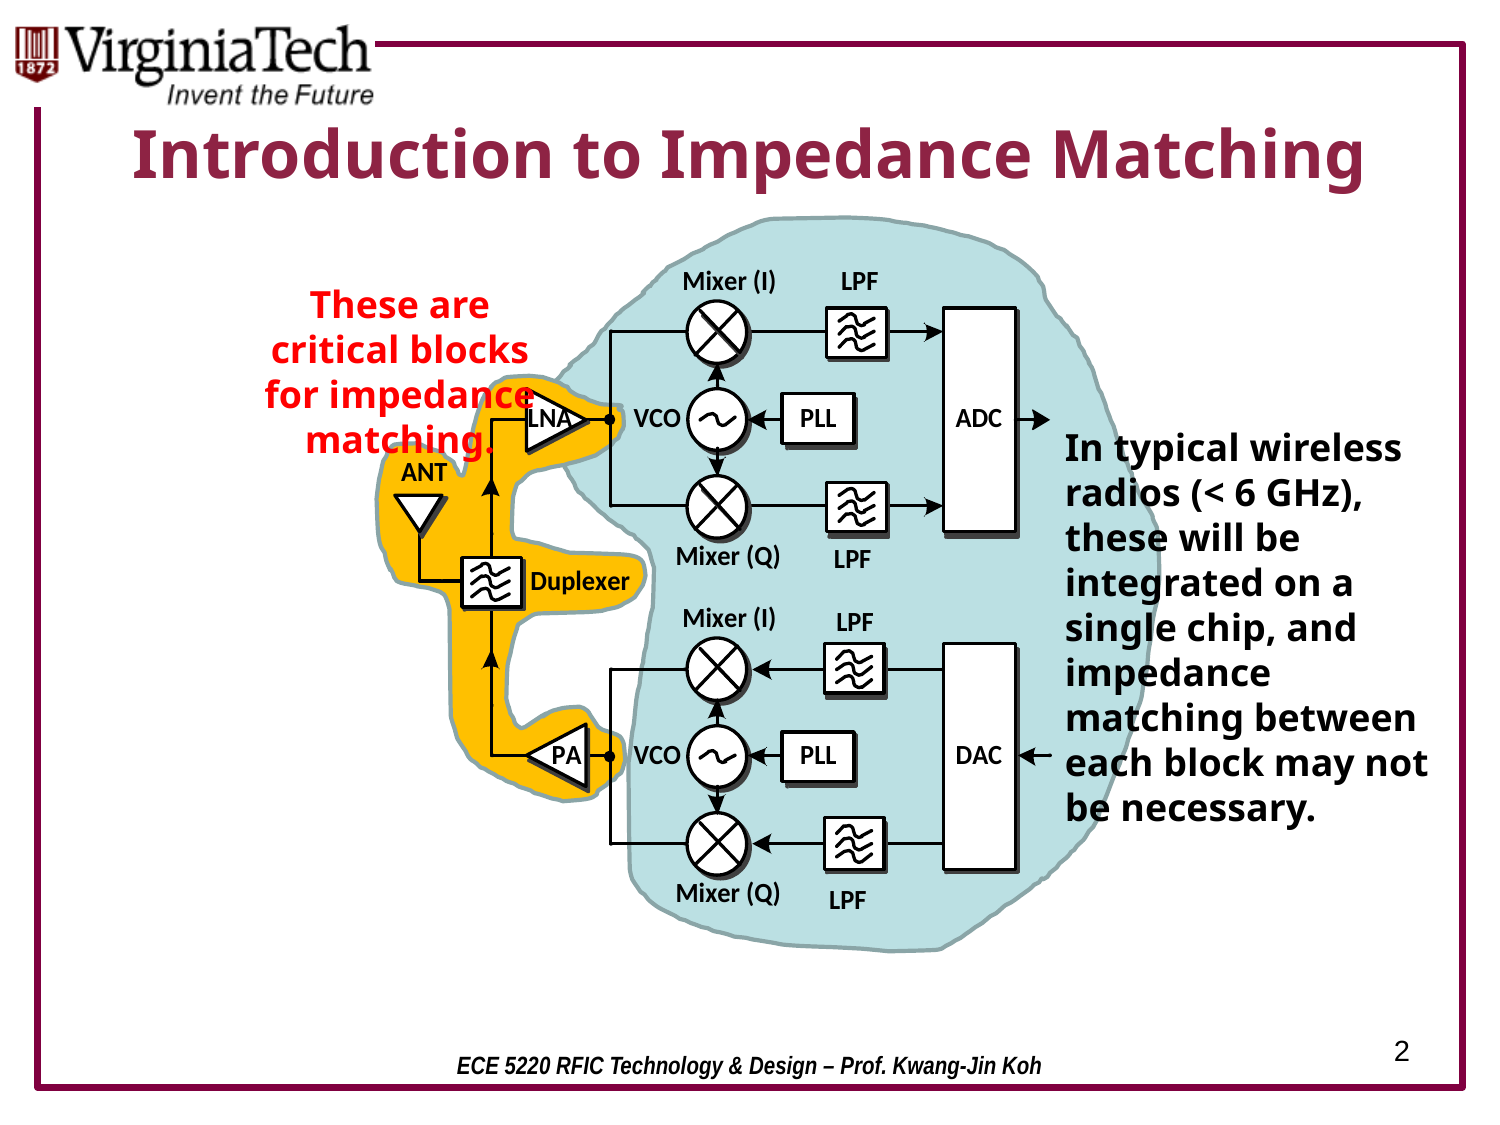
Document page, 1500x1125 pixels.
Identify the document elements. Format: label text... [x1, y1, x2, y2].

picture [15, 24, 375, 107]
text_box [712, 933, 972, 954]
text_box [1079, 337, 1112, 416]
title Introduction to Impedance Matching [75, 104, 1425, 213]
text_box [374, 258, 1076, 926]
text_box In typical wireless radios (< 6 GHz), these will be integrated on a single chip, and impedance matching between each block may not be necessary. [1079, 416, 1450, 837]
text_box [1079, 837, 1088, 847]
slide_number 2 [1074, 1024, 1425, 1103]
text_box [685, 215, 1017, 256]
text_box These are critical blocks for impedance matching. [237, 273, 369, 469]
